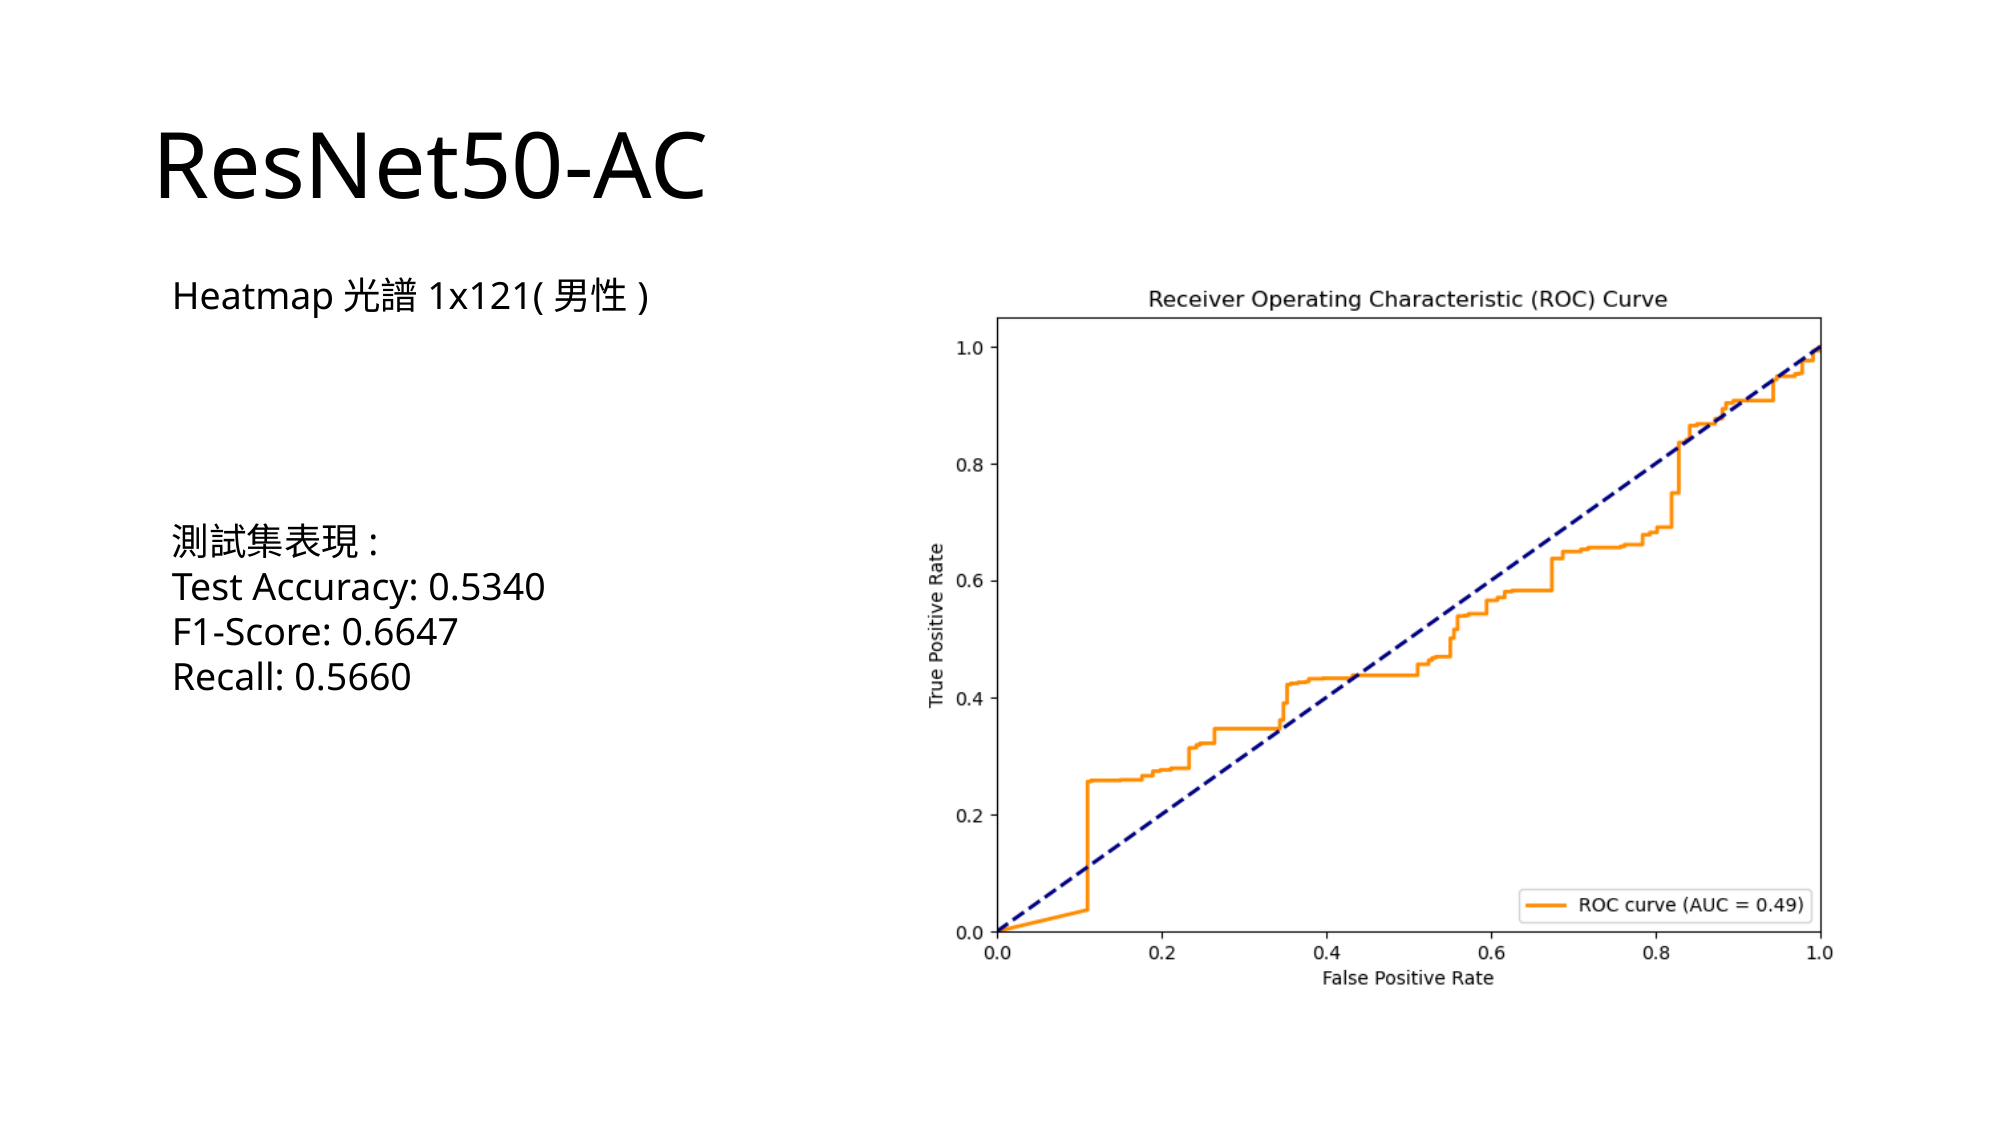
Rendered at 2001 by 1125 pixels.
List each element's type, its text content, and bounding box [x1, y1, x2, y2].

text_box Heatmap光譜1x121(男性) [157, 264, 706, 324]
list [923, 279, 1863, 995]
text_box 測試集表現: Test Accuracy: 0.5340 F1-Score: 0.6647 Recall: 0.5660 [157, 510, 923, 706]
title ResNet50-AC [137, 59, 1863, 278]
